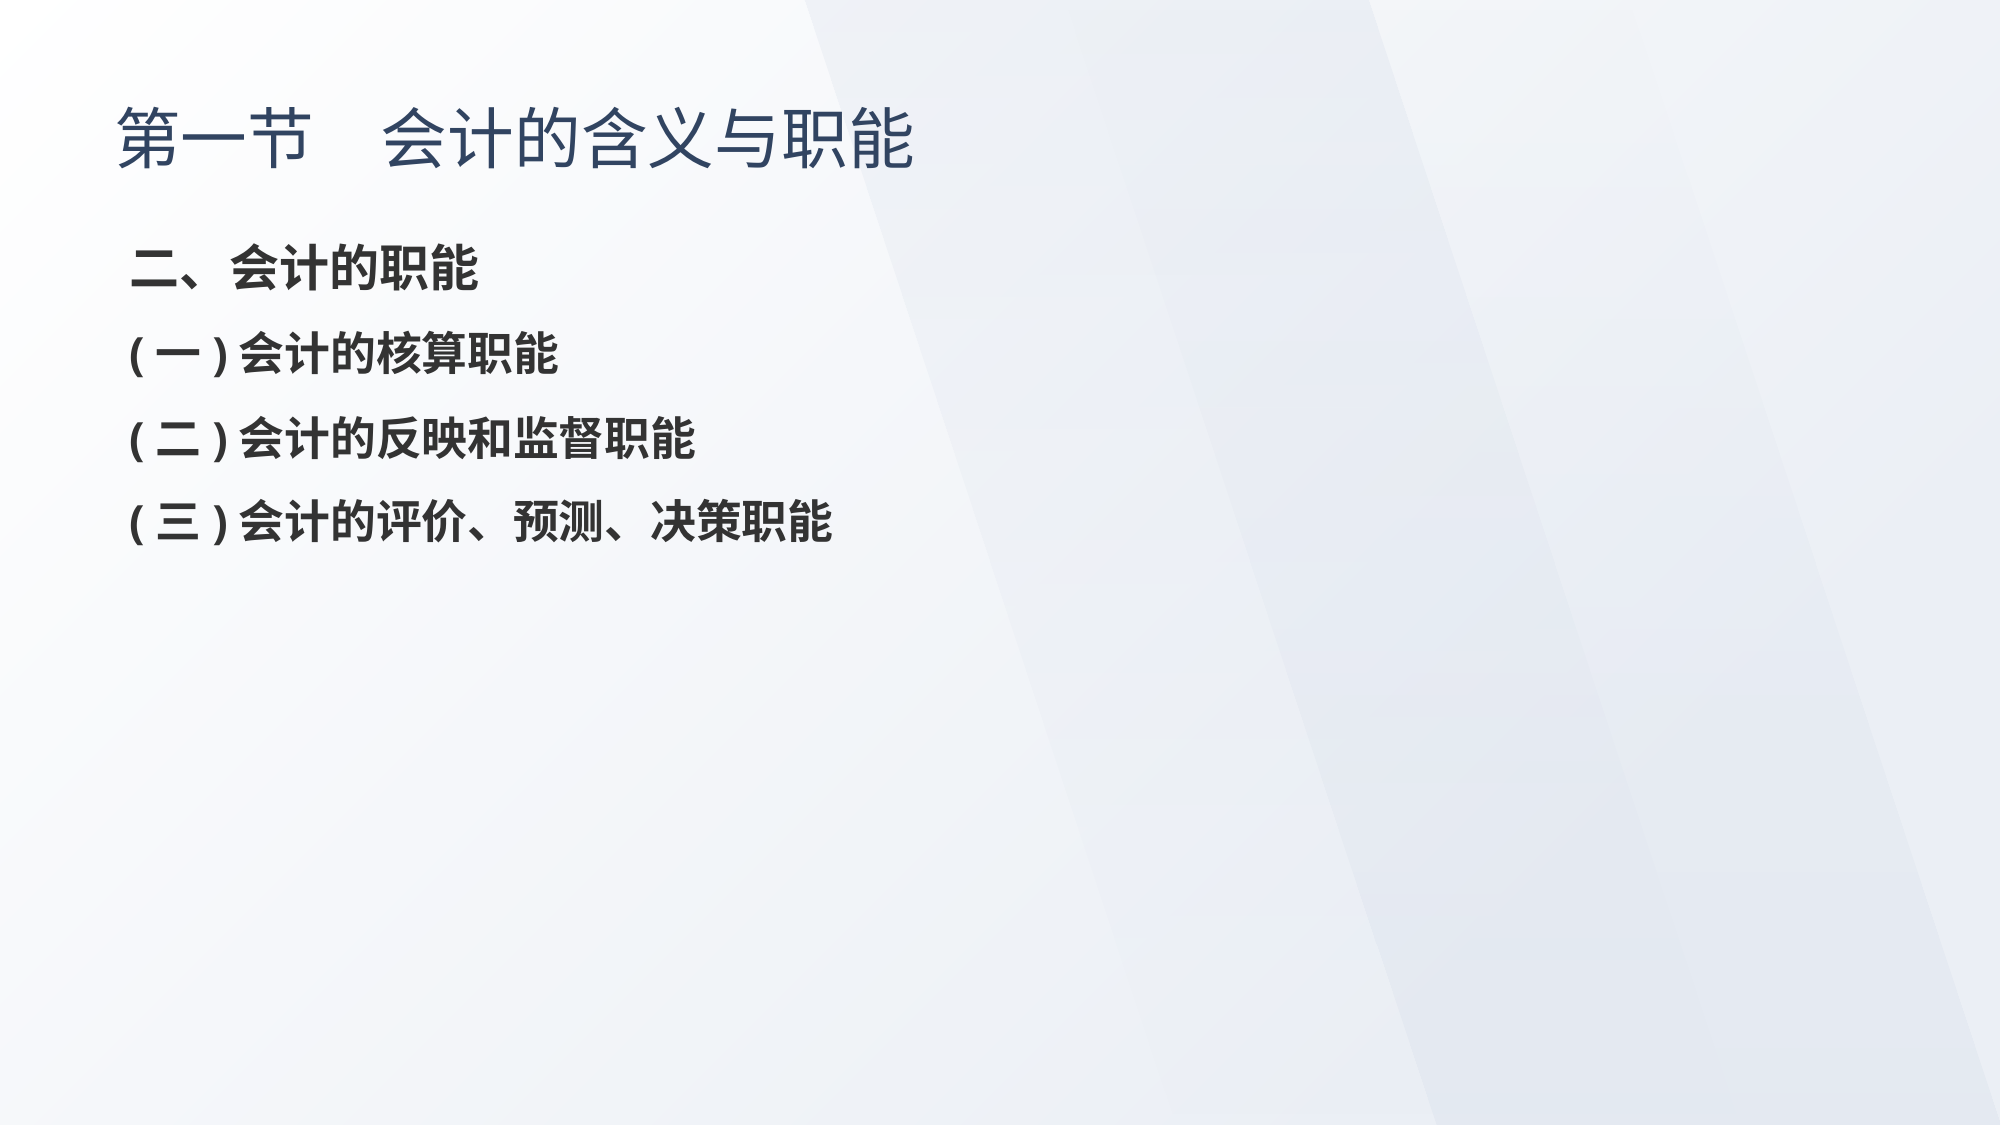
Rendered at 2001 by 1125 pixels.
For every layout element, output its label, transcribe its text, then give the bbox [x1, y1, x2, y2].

text_box 二、会计的职能 (一)会计的核算职能 (二)会计的反映和监督职能 (三)会计的评价、预测、决策职能 [114, 213, 1886, 1013]
title 第一节 会计的含义与职能 [114, 59, 1886, 178]
